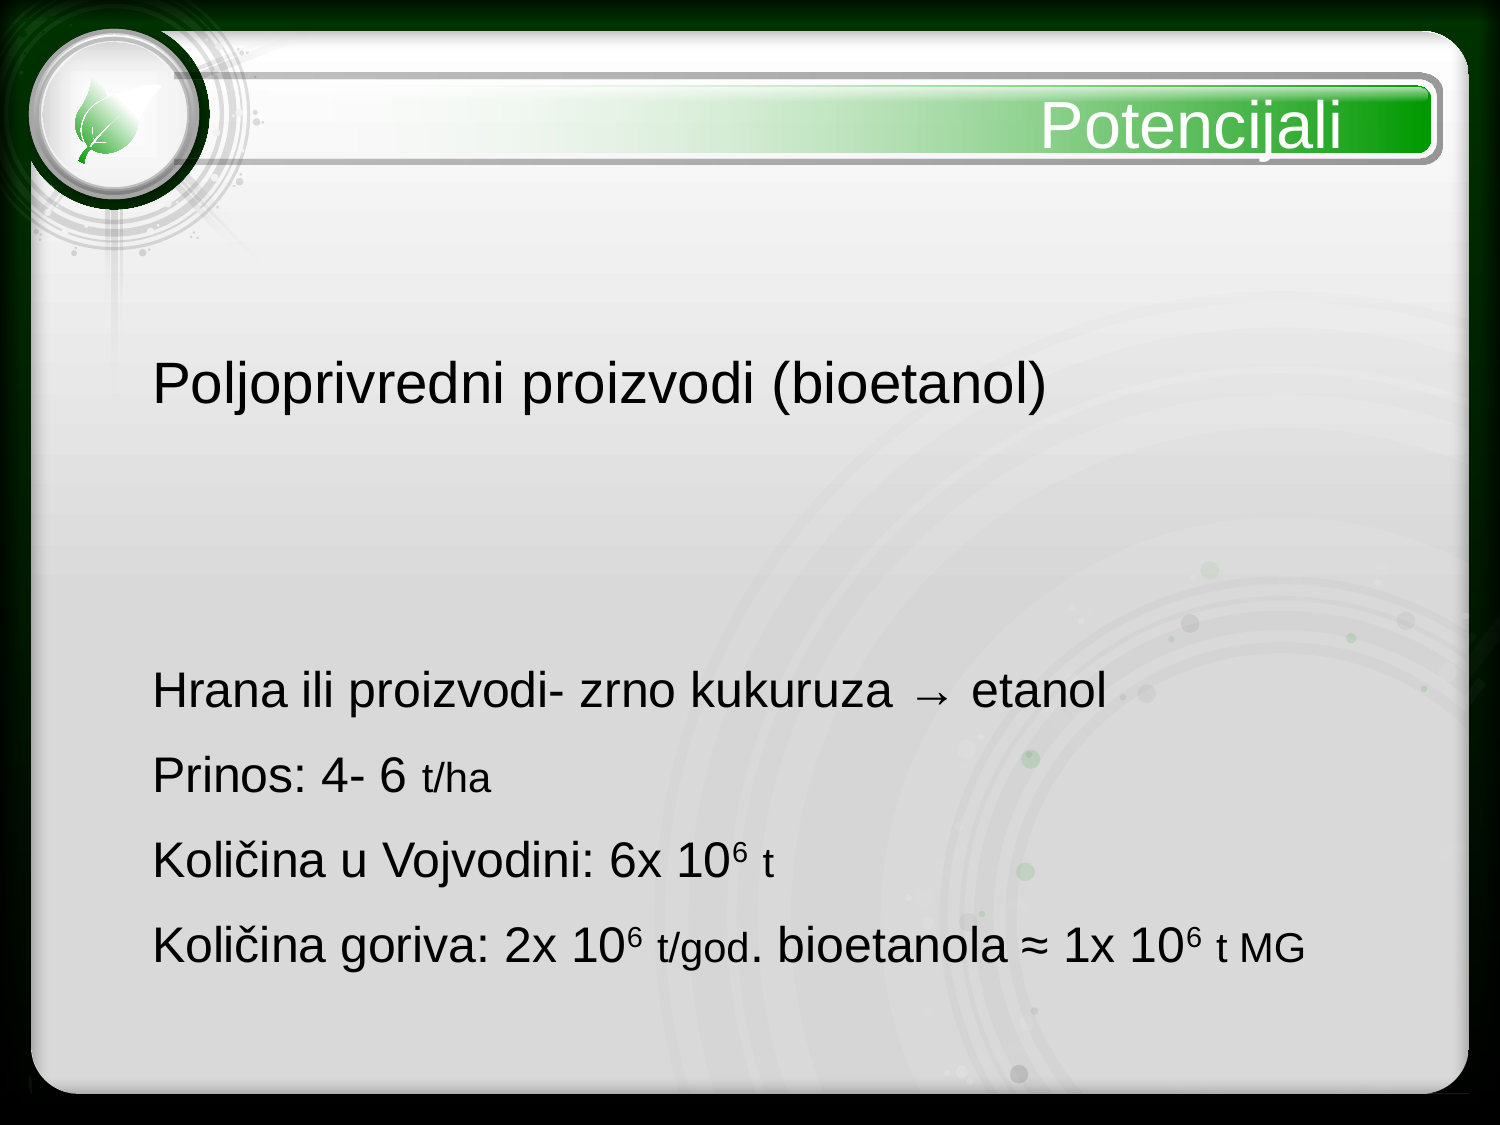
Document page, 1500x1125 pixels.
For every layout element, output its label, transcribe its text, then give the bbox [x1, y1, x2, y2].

text_box Hrana ili proizvodi- zrno kukuruza → etanol Prinos: 4- 6 t/ha Količina u Vojvodini: 6x 106 t Količina goriva: 2x 106 t/god. bioetanola ≈ 1x 106 t MG [137, 650, 1413, 980]
text_box Poljoprivredni proizvodi (bioetanol) [137, 337, 1213, 423]
text_box Potencijali [1025, 74, 1363, 170]
